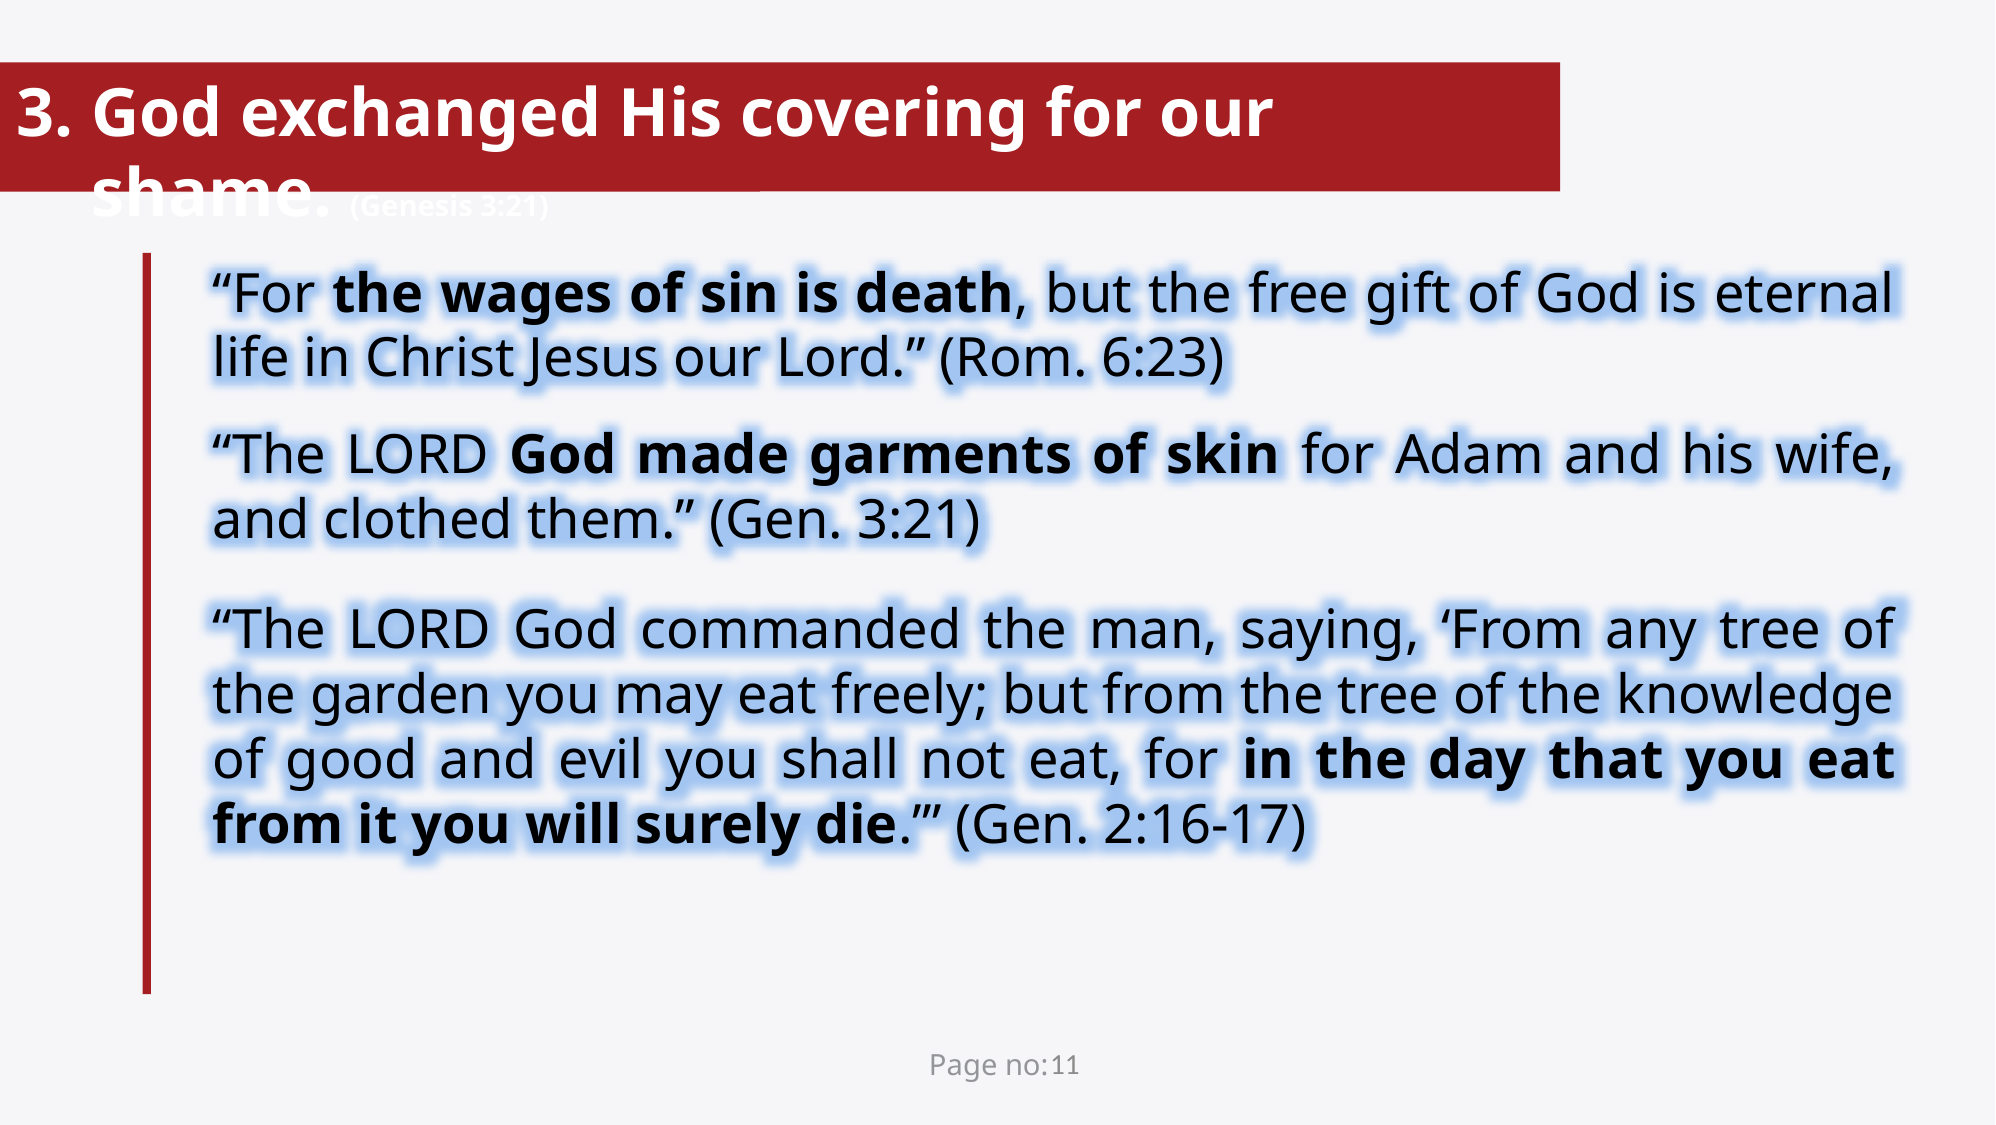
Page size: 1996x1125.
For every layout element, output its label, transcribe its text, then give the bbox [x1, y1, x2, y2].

text_box “The Lord God commanded the man, saying, ‘From any tree of the garden you may eat freely; but from the tree of the knowledge of good and evil you shall not eat, for in the day that you eat from it you will surely die.’” (Gen. 2:16-17) [198, 587, 1911, 862]
text_box “For the wages of sin is death, but the free gift of God is eternal life in Christ Jesus our Lord.” (Rom. 6:23) [198, 250, 1911, 396]
text_box “The Lord God made garments of skin for Adam and his wife, and clothed them.” (Gen. 3:21) [198, 412, 1911, 558]
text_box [1, 62, 1561, 194]
